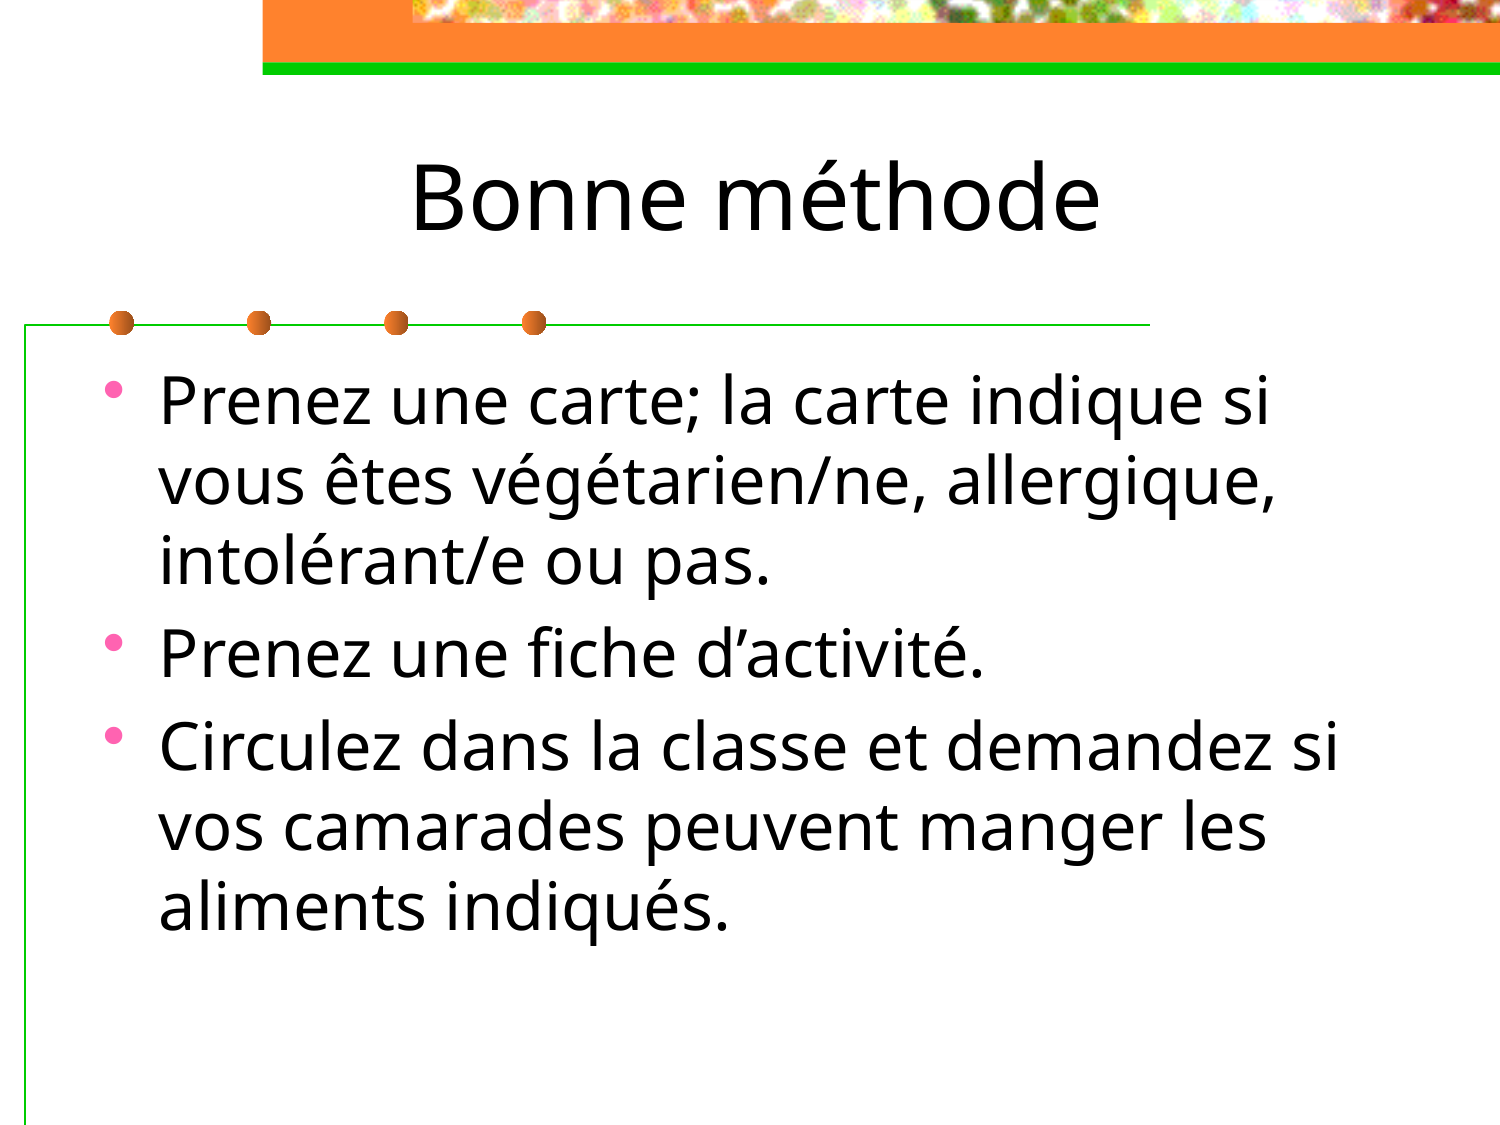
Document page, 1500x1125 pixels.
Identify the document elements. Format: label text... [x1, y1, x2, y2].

list Prenez une carte; la carte indique si vous êtes végétarien/ne, allergique, intolérant/e ou pas. Prenez une fiche d’activité. Circulez dans la classe et demandez si vos camarades peuvent manger les aliments indiqués. [87, 350, 1363, 988]
title Bonne méthode [87, 112, 1425, 275]
picture [412, 0, 1500, 23]
